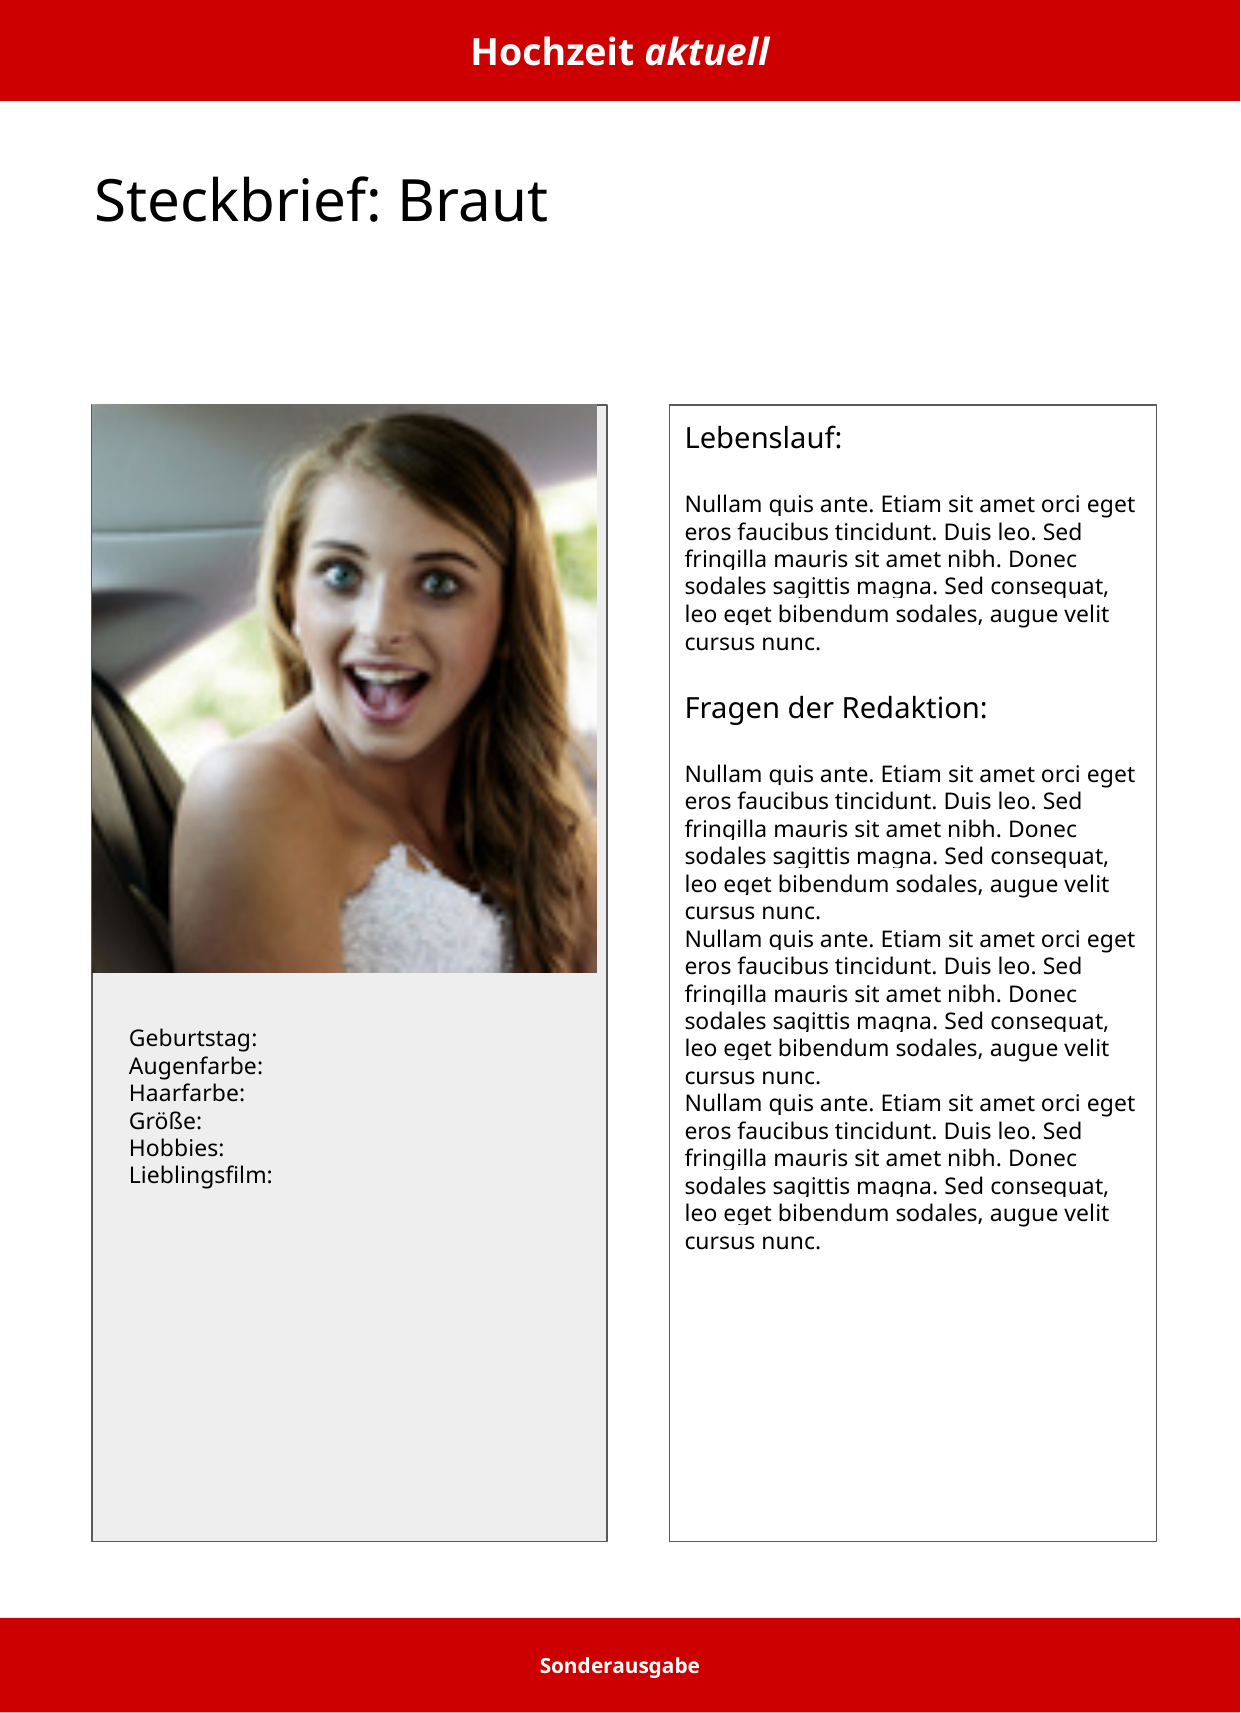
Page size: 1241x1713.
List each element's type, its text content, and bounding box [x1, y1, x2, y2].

picture [91, 404, 598, 973]
title Steckbrief: Braut [79, 148, 1186, 339]
text_box Geburtstag: Augenfarbe: Haarfarbe: Größe: Hobbies: Lieblingsfilm: [113, 1008, 577, 1479]
text_box Lebenslauf: Nullam quis ante. Etiam sit amet orci eget eros faucibus tincidunt. Duis leo. Sed fringilla mauris sit amet nibh. Donec sodales sagittis magna. Sed consequat, leo eget bibendum sodales, augue velit cursus nunc. Fragen der Redaktion: Nullam quis ante. Etiam sit amet orci eget eros faucibus tincidunt. Duis leo. Sed fringilla mauris sit amet nibh. Donec sodales sagittis magna. Sed consequat, leo eget bibendum sodales, augue velit cursus nunc. Nullam quis ante. Etiam sit amet orci eget eros faucibus tincidunt. Duis leo. Sed fringilla mauris sit amet nibh. Donec sodales sagittis magna. Sed consequat, leo eget bibendum sodales, augue velit cursus nunc. Nullam quis ante. Etiam sit amet orci eget eros faucibus tincidunt. Duis leo. Sed fringilla mauris sit amet nibh. Donec sodales sagittis magna. Sed consequat, leo eget bibendum sodales, augue velit cursus nunc. [669, 404, 1157, 1542]
text_box [92, 404, 608, 1542]
text_box Sonderausgabe [0, 1617, 1241, 1713]
text_box Hochzeit aktuell [0, 0, 1241, 101]
